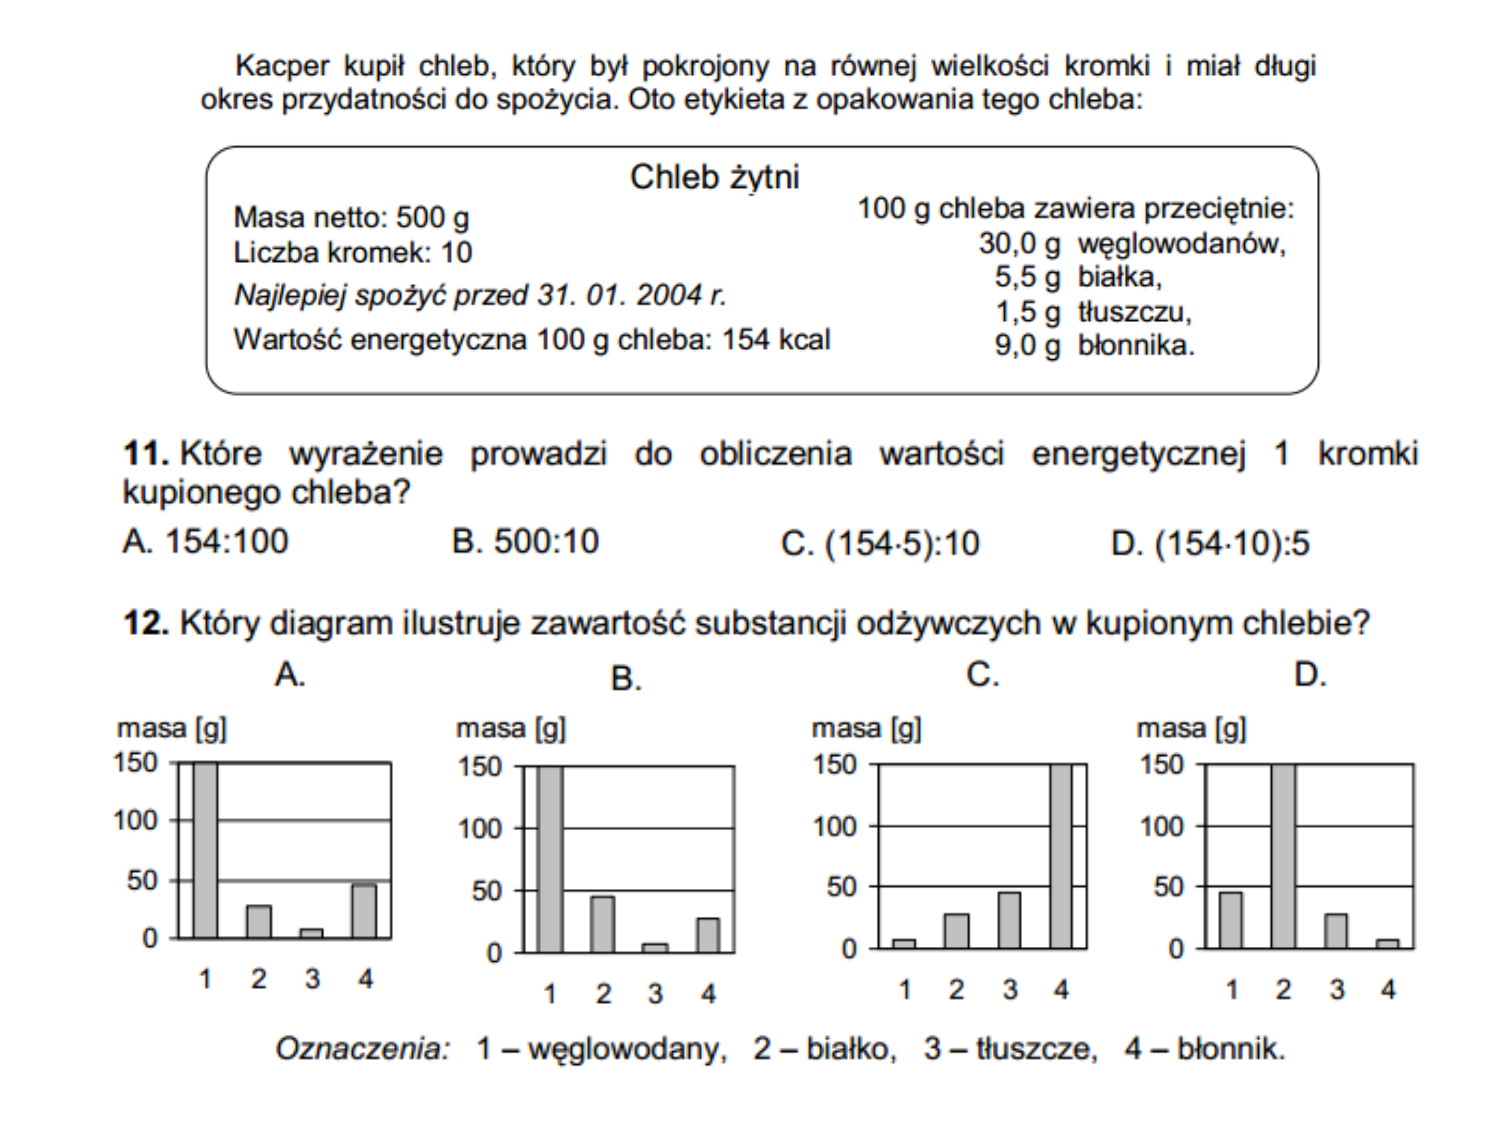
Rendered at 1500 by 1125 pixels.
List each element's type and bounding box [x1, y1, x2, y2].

picture [88, 26, 1462, 1095]
